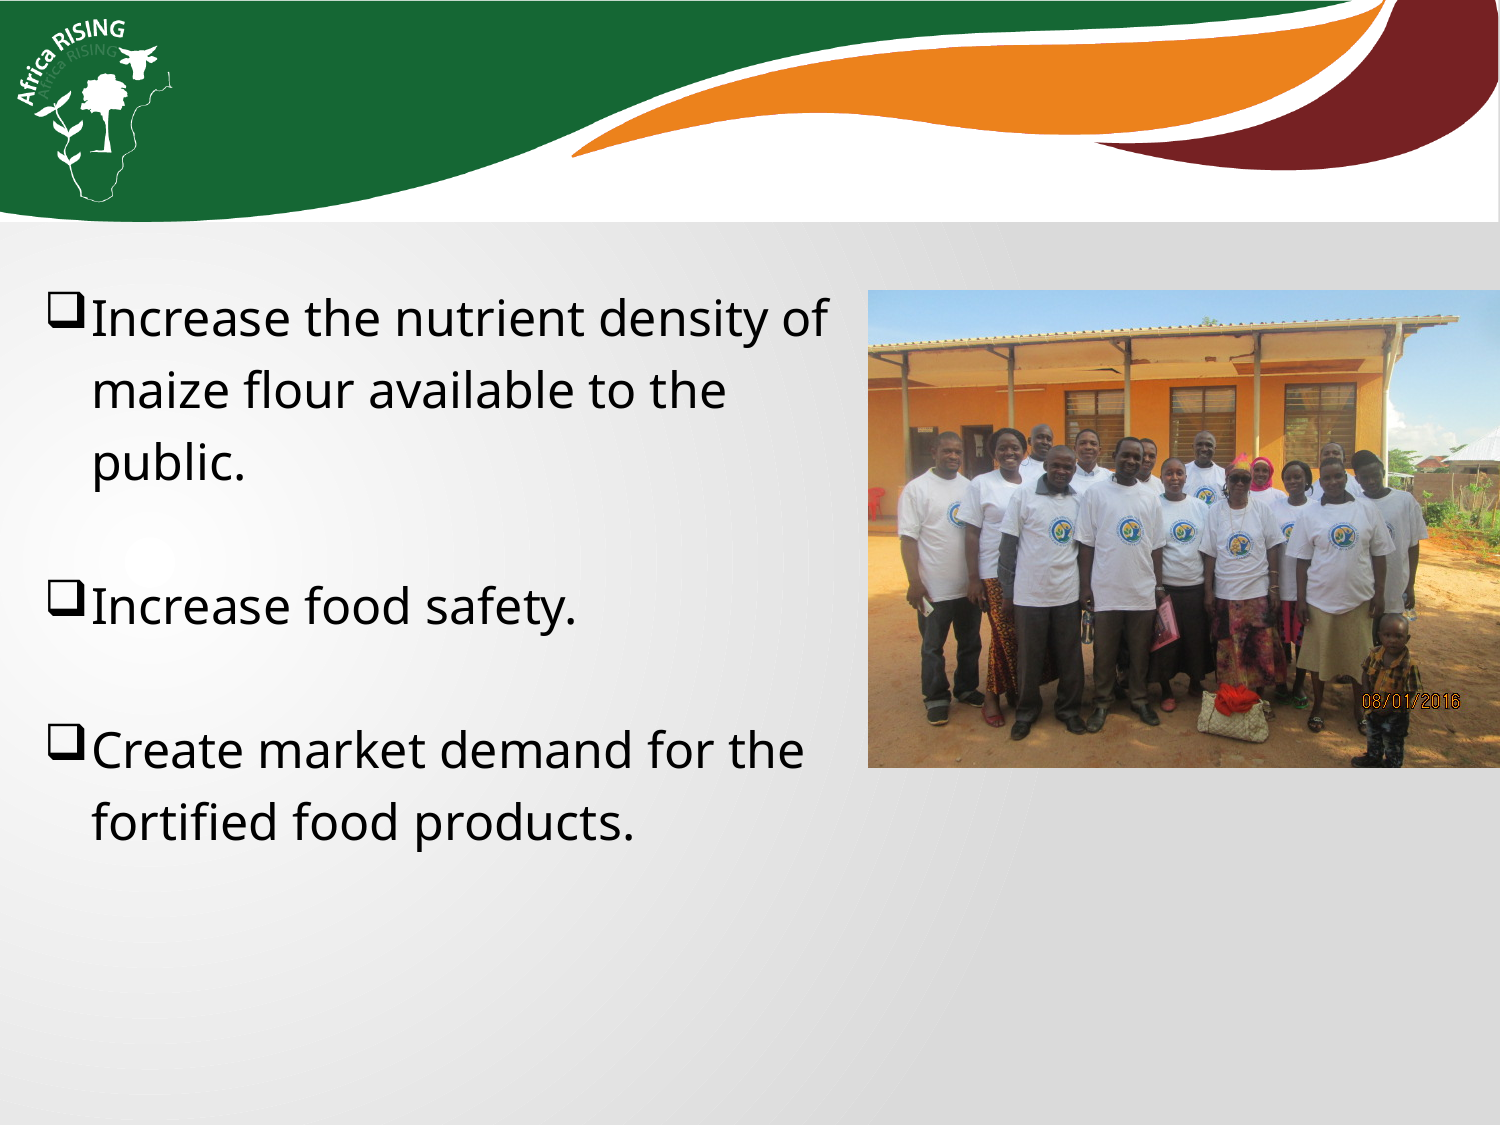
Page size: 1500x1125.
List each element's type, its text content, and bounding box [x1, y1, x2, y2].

picture [867, 290, 1500, 769]
picture [0, 0, 1499, 222]
text_box Increase the nutrient density of maize flour available to the public. Increase food safety. Create market demand for the fortified food products. [29, 267, 869, 858]
